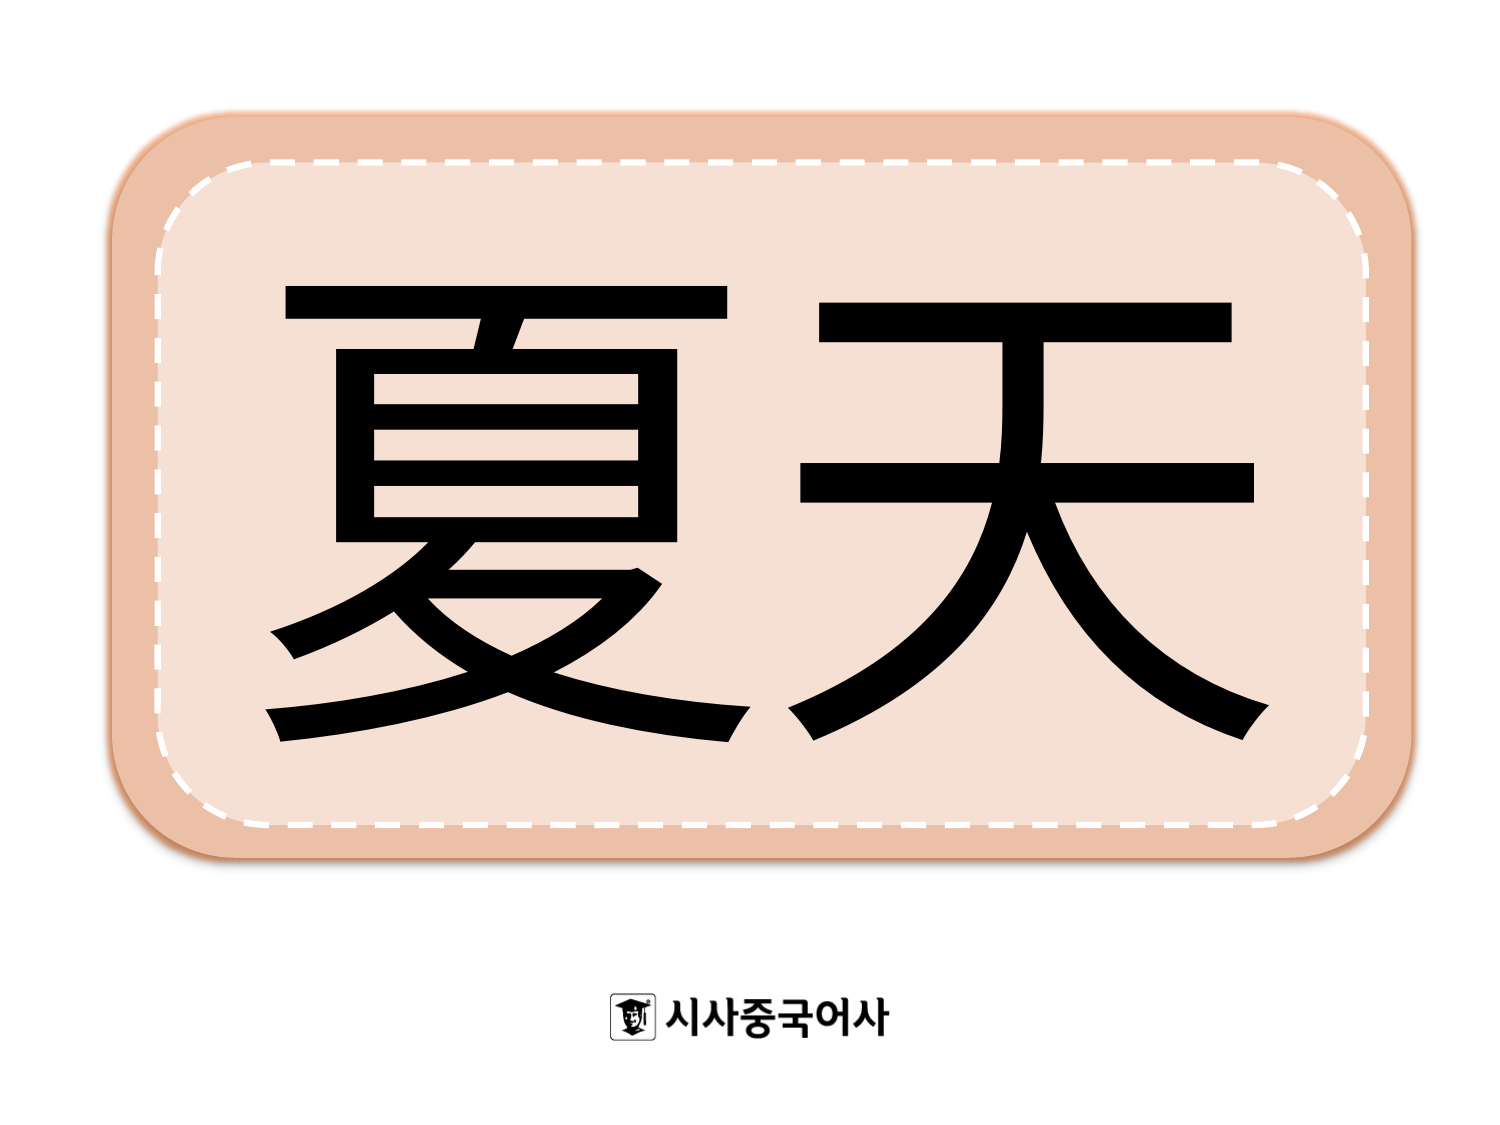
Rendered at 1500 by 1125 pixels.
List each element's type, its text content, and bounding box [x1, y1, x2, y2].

text_box 夏天 [162, 160, 1371, 824]
picture [602, 987, 898, 1047]
